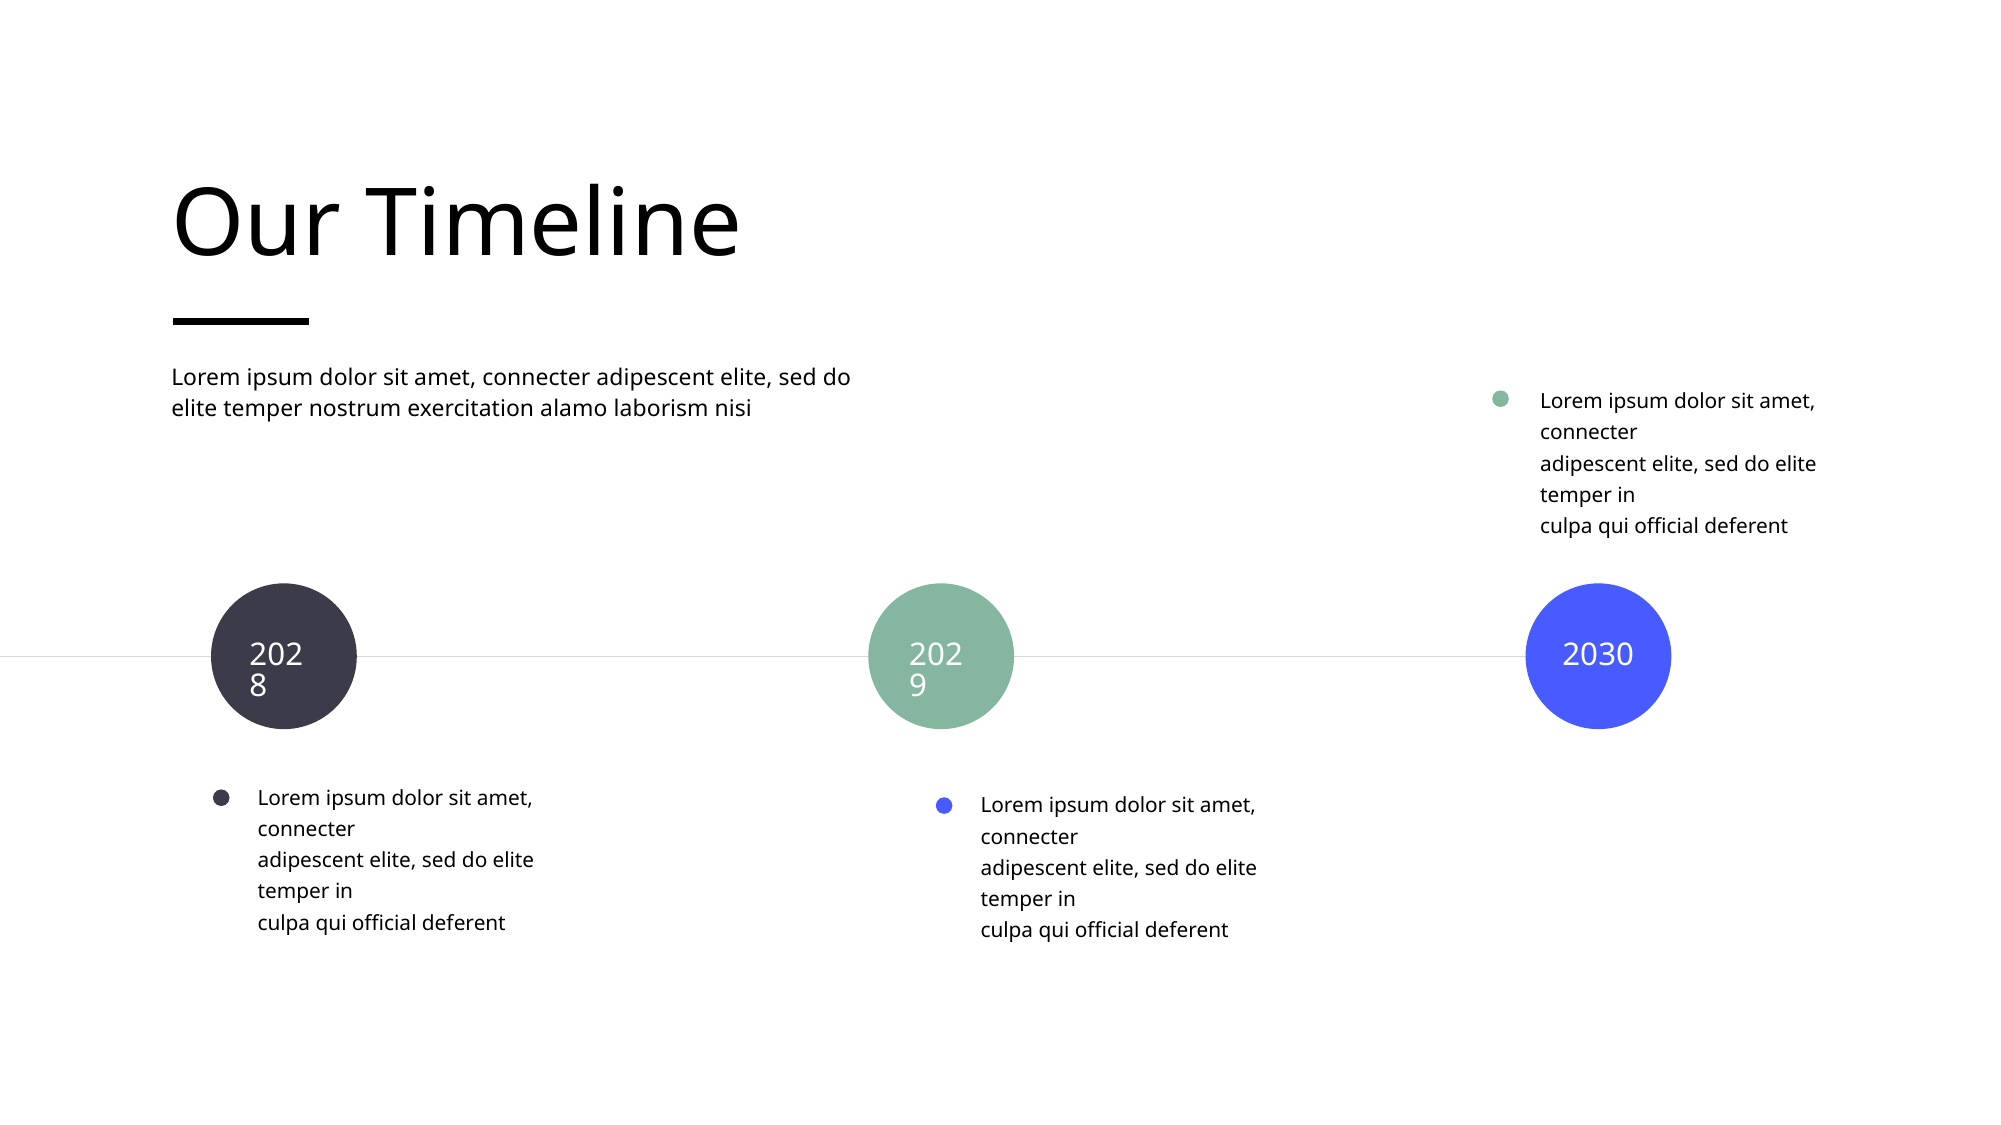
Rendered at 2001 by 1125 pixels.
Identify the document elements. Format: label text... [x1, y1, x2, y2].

text_box Lorem ipsum dolor sit amet, connecter adipescent elite, sed do elite temper nostrum exercitation alamo laborism nisi [156, 351, 906, 429]
text_box [867, 582, 1016, 656]
text_box [867, 657, 1016, 731]
text_box [209, 582, 358, 656]
text_box 2029 [894, 657, 988, 710]
text_box [934, 796, 954, 815]
text_box [1491, 389, 1510, 409]
text_box Our Timeline [156, 172, 791, 282]
text_box [209, 657, 358, 731]
text_box 2029 [894, 632, 988, 656]
text_box 2028 [234, 632, 334, 656]
text_box Lorem ipsum dolor sit amet, connecter adipescent elite, sed do elite temper in culpa qui official deferent [965, 778, 1338, 950]
text_box 2030 [1547, 632, 1650, 656]
text_box [1524, 582, 1673, 731]
text_box [211, 788, 231, 808]
text_box 2030 [1547, 657, 1650, 679]
text_box Lorem ipsum dolor sit amet, connecter adipescent elite, sed do elite temper in culpa qui official deferent [1525, 374, 1898, 545]
text_box 2028 [234, 657, 334, 710]
text_box Lorem ipsum dolor sit amet, connecter adipescent elite, sed do elite temper in culpa qui official deferent [242, 770, 615, 942]
